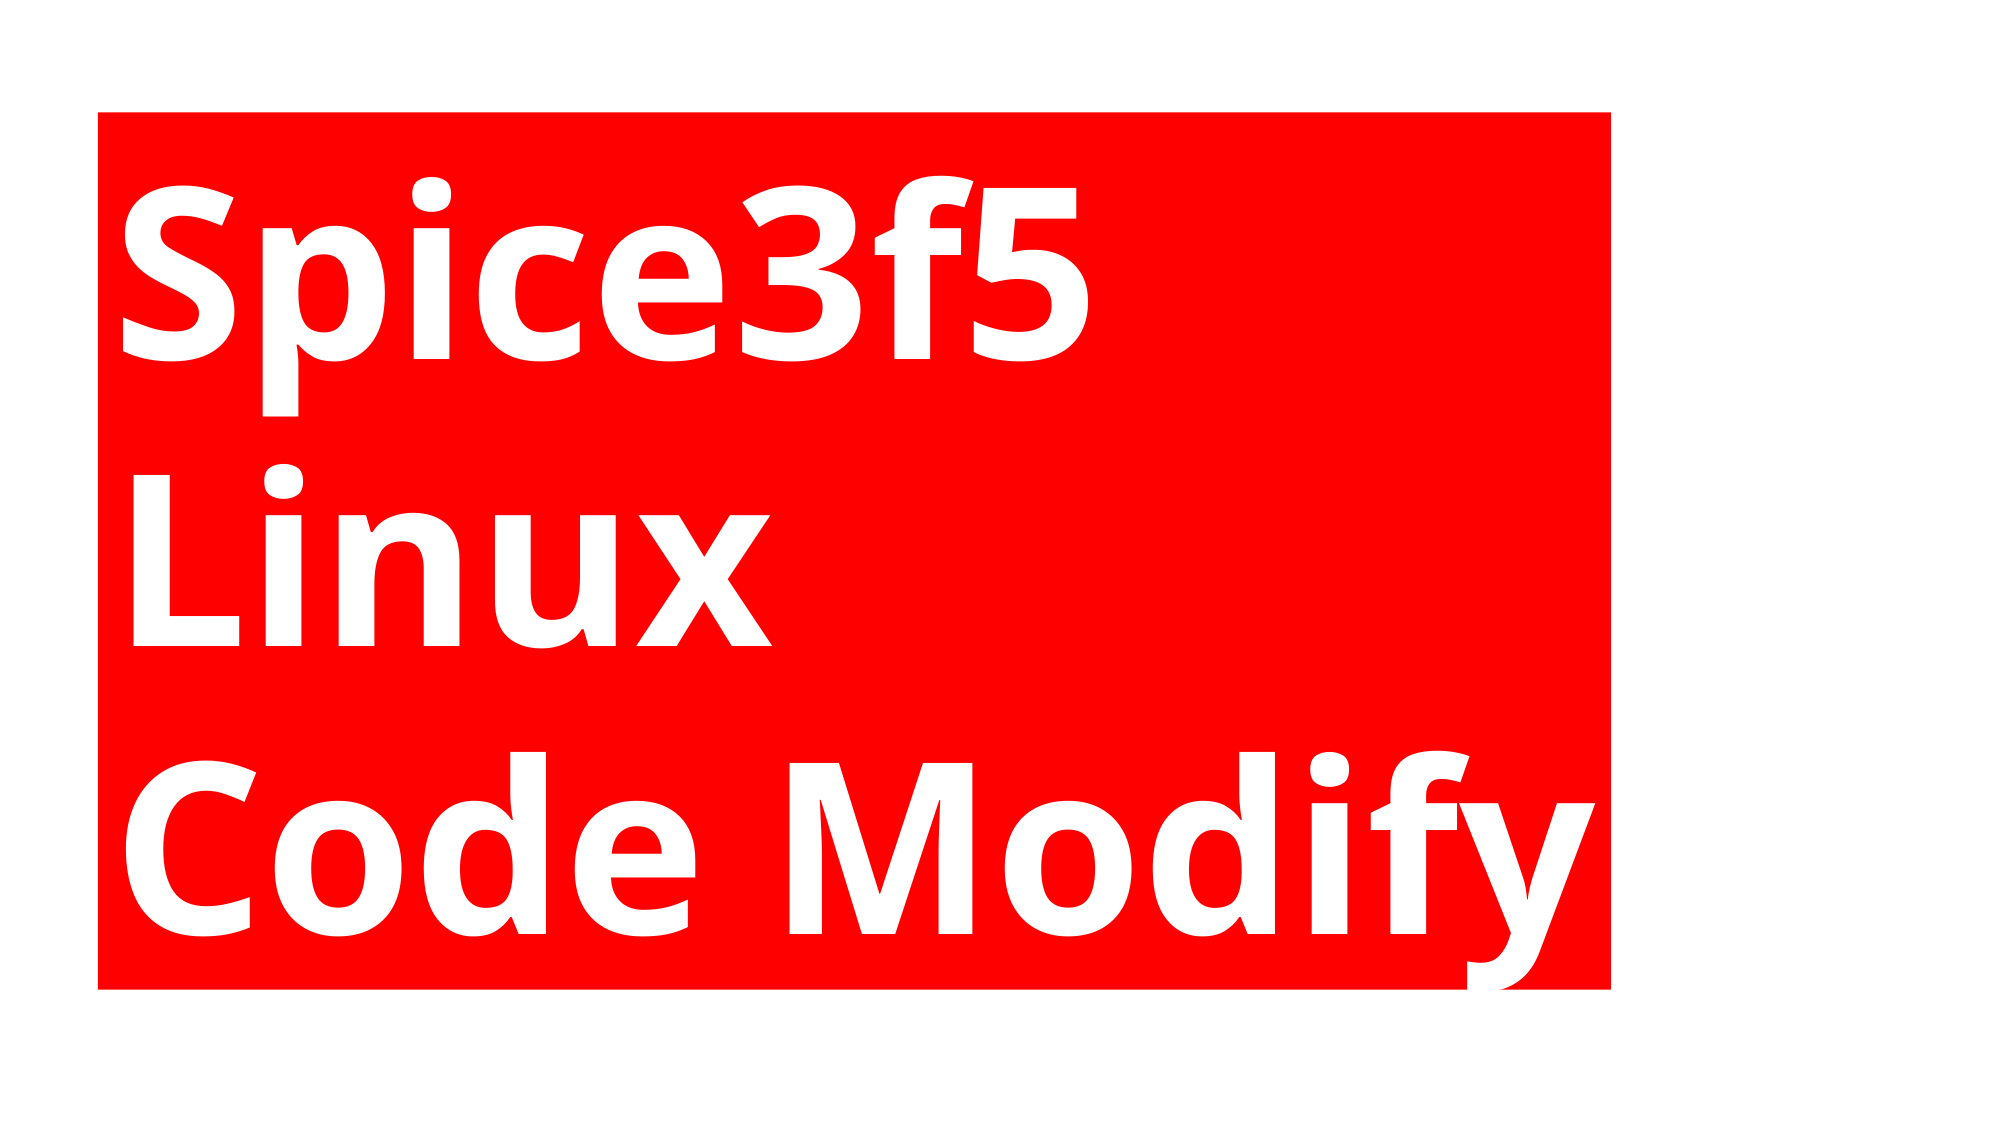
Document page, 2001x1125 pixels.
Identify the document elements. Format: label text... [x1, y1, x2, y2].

text_box Spice3f5 Linux Code Modify [97, 112, 1611, 990]
